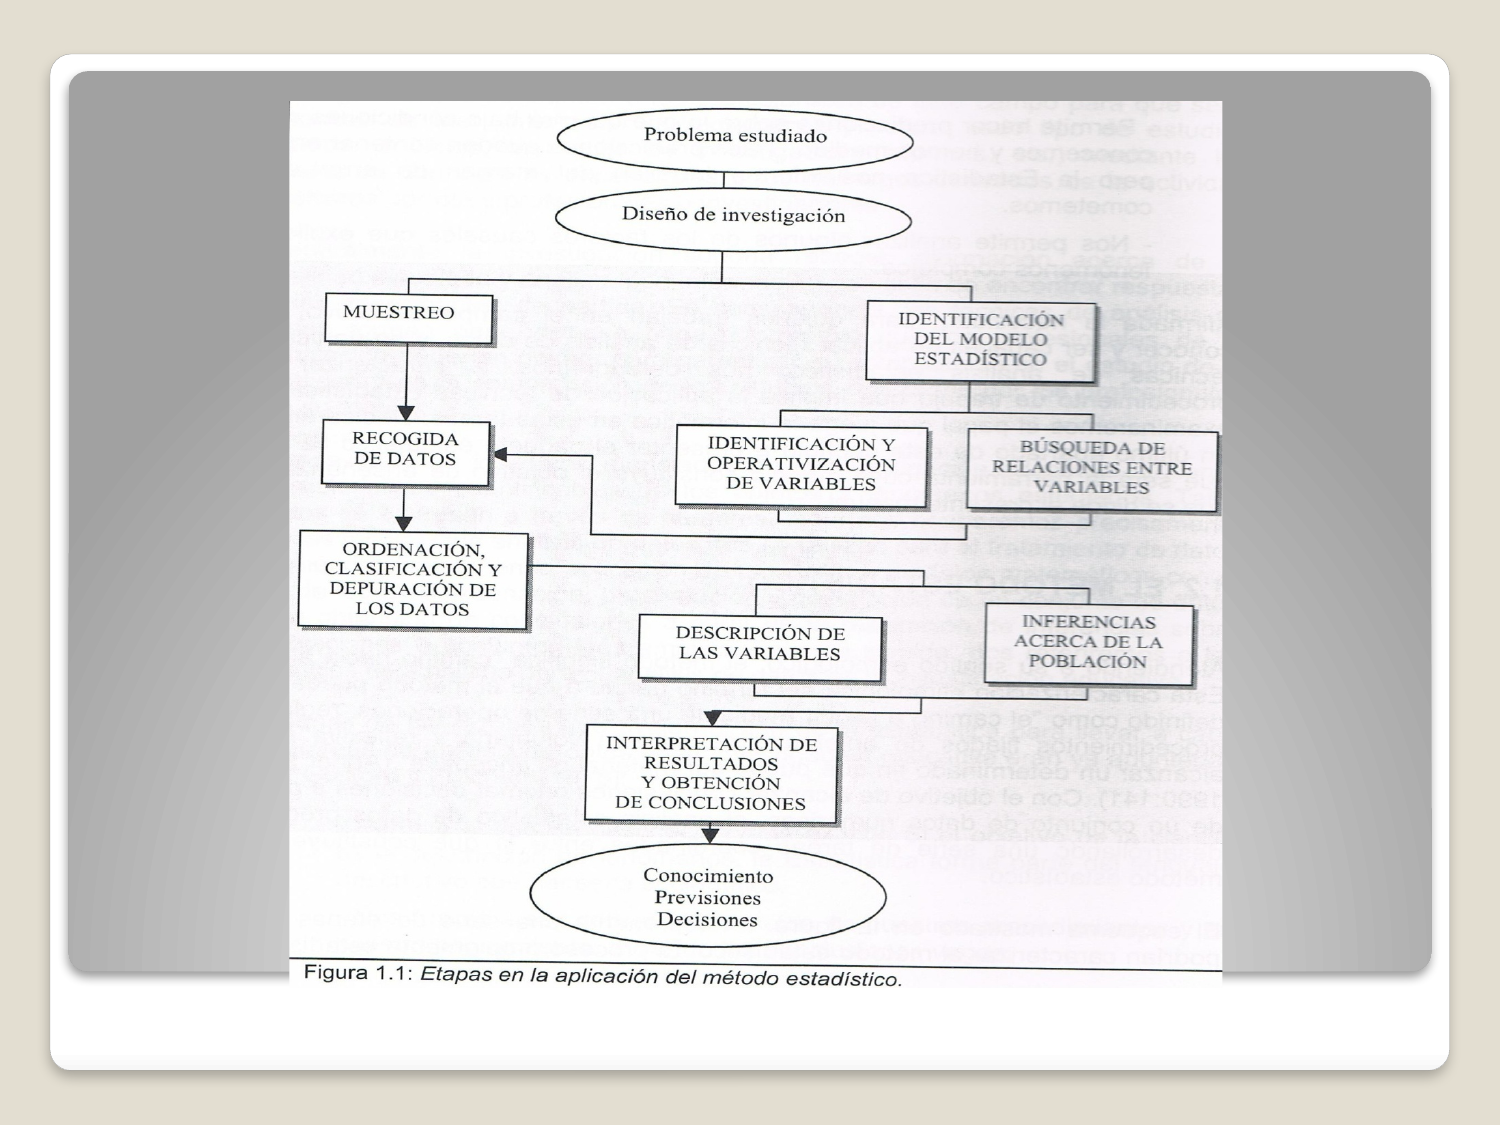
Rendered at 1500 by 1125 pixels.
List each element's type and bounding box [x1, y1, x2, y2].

list [288, 101, 1223, 988]
